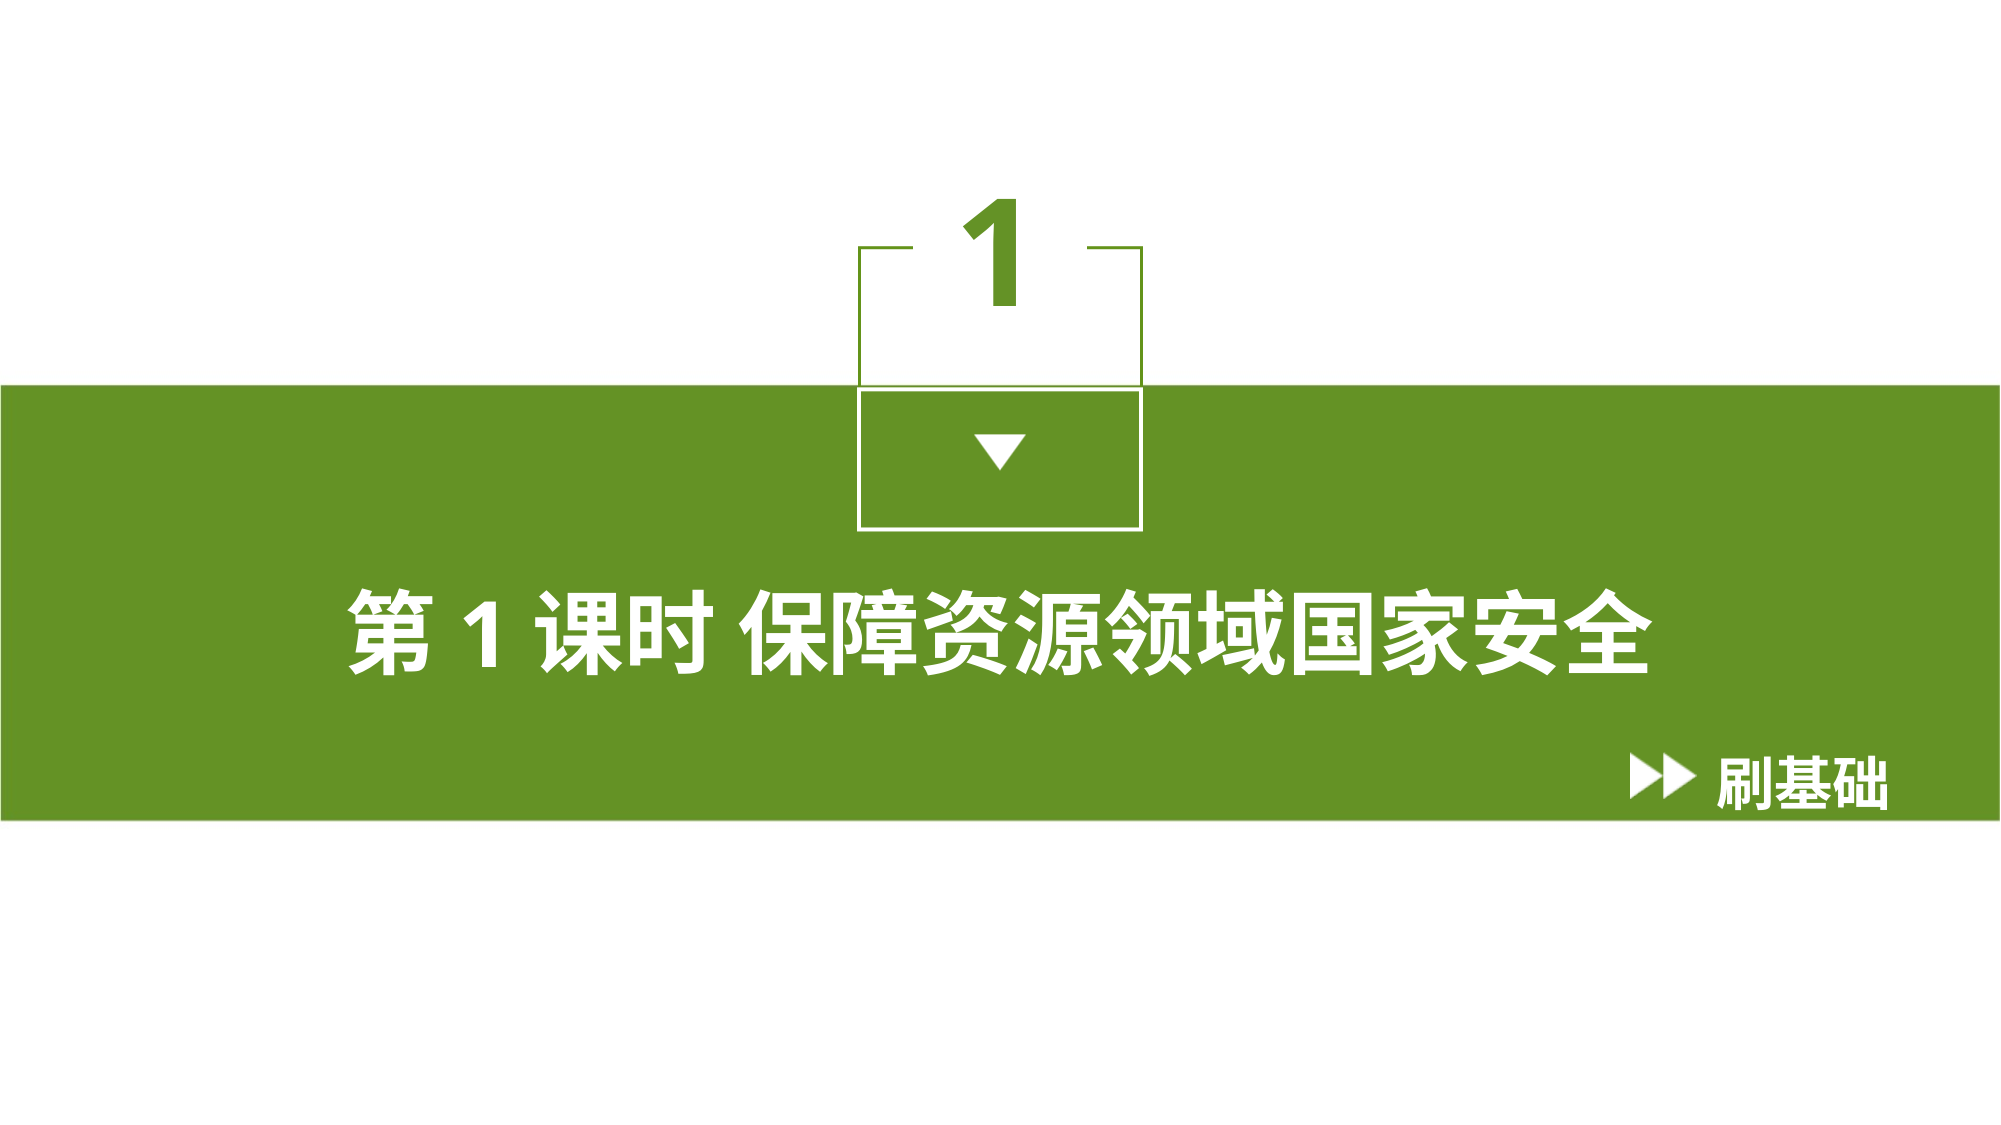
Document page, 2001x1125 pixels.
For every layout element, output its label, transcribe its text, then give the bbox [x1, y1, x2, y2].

text_box 第1课时 保障资源领域国家安全 [37, 572, 1962, 791]
text_box 刷基础 [1715, 718, 1997, 812]
text_box 1 [865, 148, 1130, 345]
picture [0, 0, 2000, 1125]
